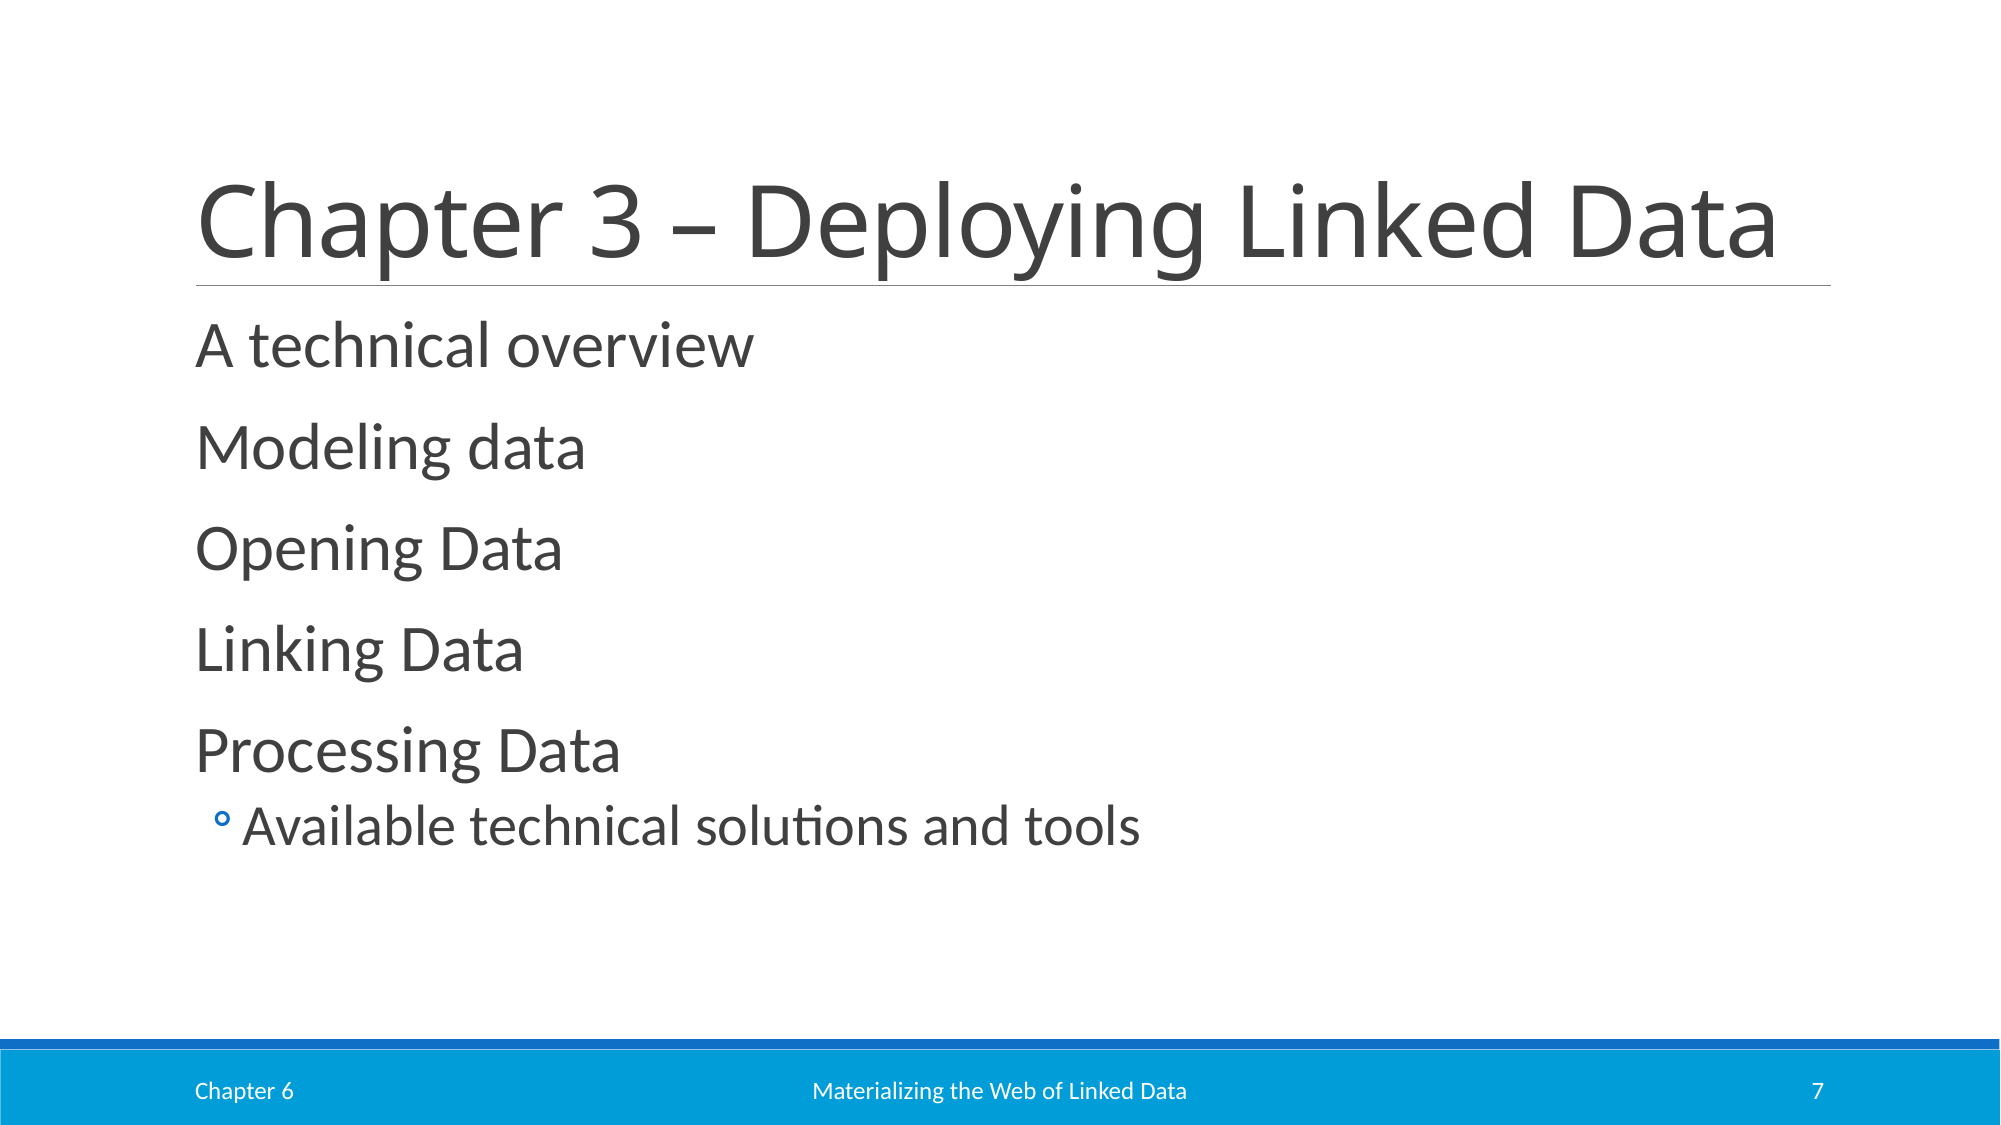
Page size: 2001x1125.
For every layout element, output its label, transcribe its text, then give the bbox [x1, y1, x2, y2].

footer Materializing the Web of Linked Data [604, 1059, 1396, 1120]
slide_number 7 [1624, 1059, 1840, 1120]
title Chapter 3 – Deploying Linked Data [180, 47, 1830, 285]
list A technical overview Modeling data Opening Data Linking Data Processing Data Available technical solutions and tools [180, 302, 1830, 963]
slide_number Chapter 6 [180, 1059, 586, 1120]
